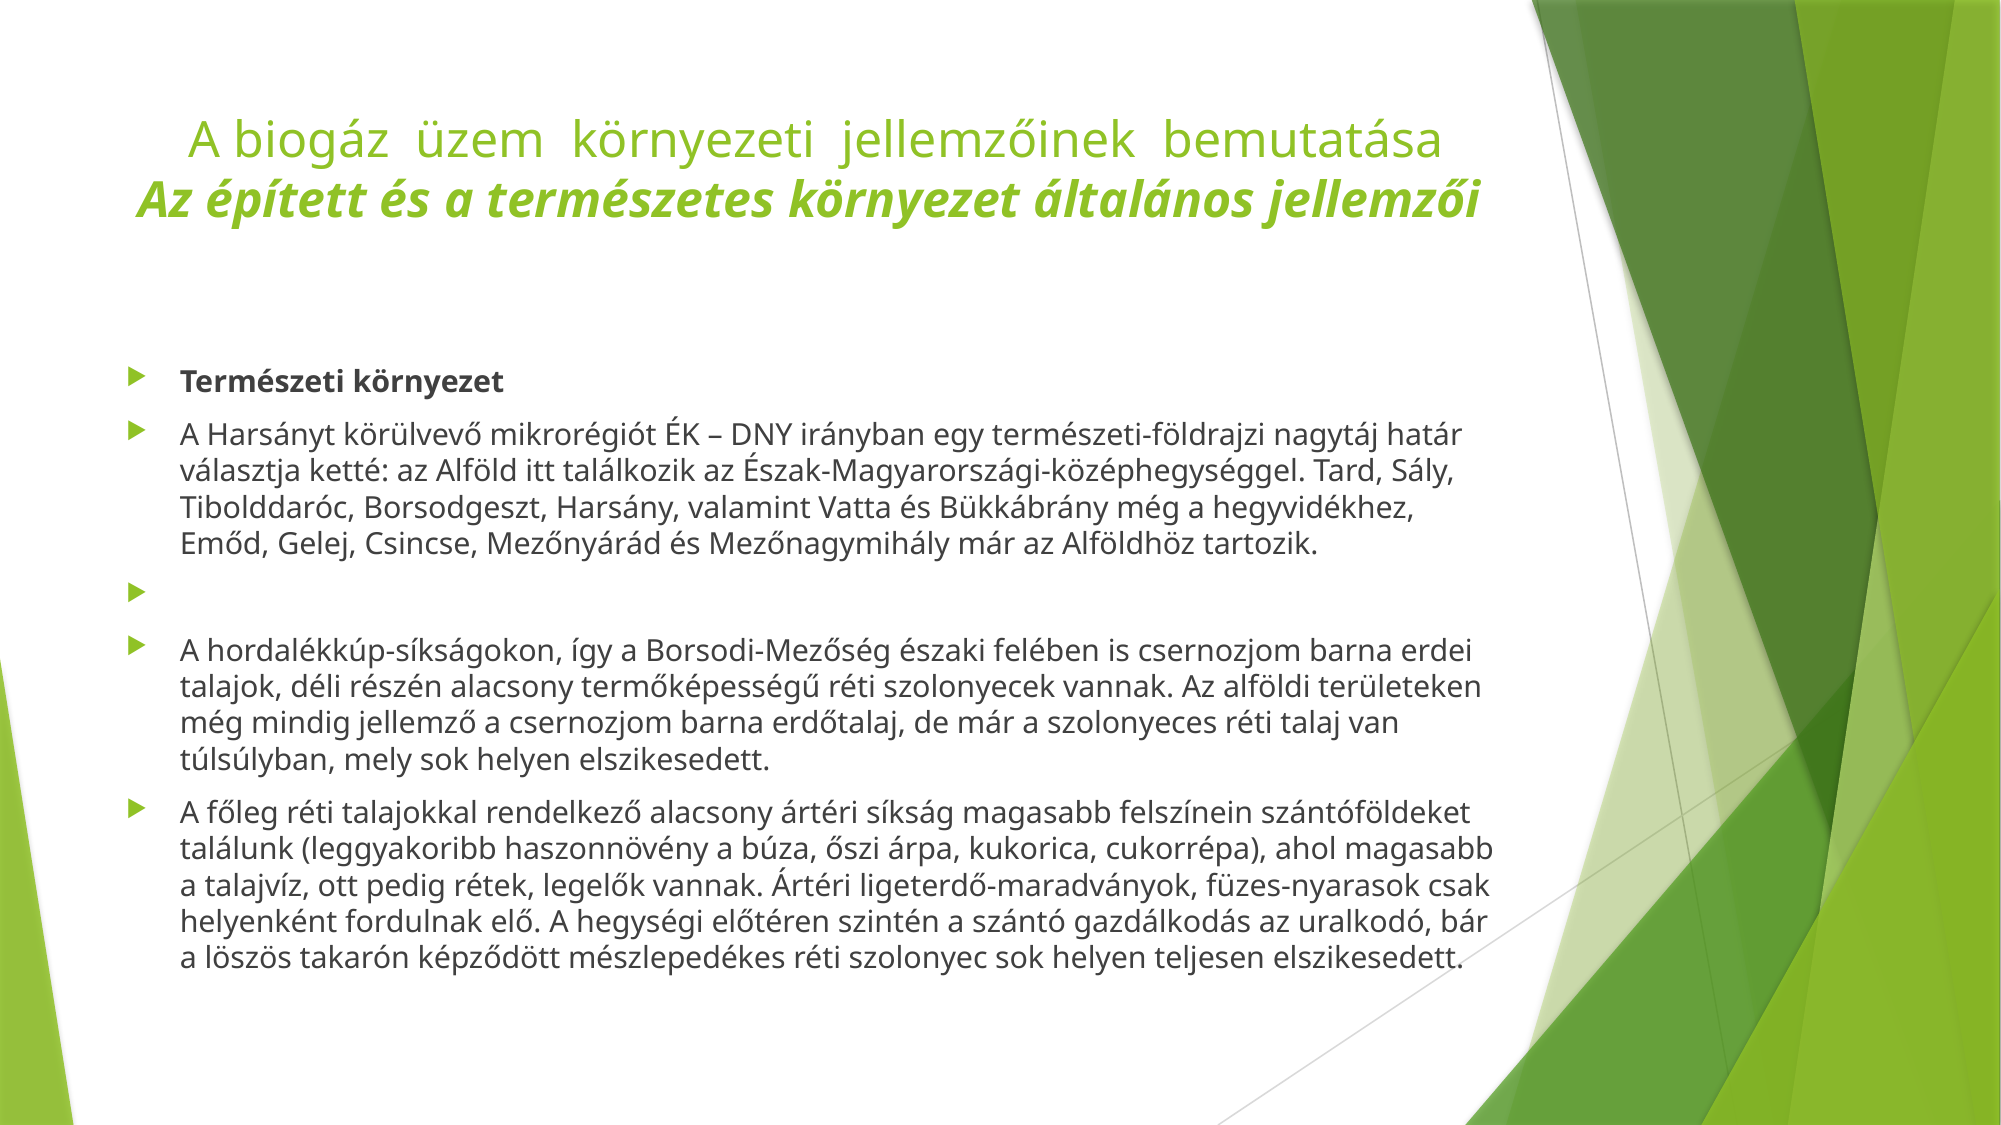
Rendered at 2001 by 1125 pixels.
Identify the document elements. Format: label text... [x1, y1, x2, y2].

title A biogáz üzem környezeti jellemzőinek bemutatása Az épített és a természetes környezet általános jellemzői [111, 99, 1522, 317]
list Természeti környezet A Harsányt körülvevő mikrorégiót ÉK – DNY irányban egy természeti-földrajzi nagytáj határ választja ketté: az Alföld itt találkozik az Észak-Magyarországi-középhegységgel. Tard, Sály, Tibolddaróc, Borsodgeszt, Harsány, valamint Vatta és Bükkábrány még a hegyvidékhez, Emőd, Gelej, Csincse, Mezőnyárád és Mezőnagymihály már az Alföldhöz tartozik. A hordalékkúp-síkságokon, így a Borsodi-Mezőség északi felében is csernozjom barna erdei talajok, déli részén alacsony termőképességű réti szolonyecek vannak. Az alföldi területeken még mindig jellemző a csernozjom barna erdőtalaj, de már a szolonyeces réti talaj van túlsúlyban, mely sok helyen elszikesedett. A főleg réti talajokkal rendelkező alacsony ártéri síkság magasabb felszínein szántóföldeket találunk (leggyakoribb haszonnövény a búza, őszi árpa, kukorica, cukorrépa), ahol magasabb a talajvíz, ott pedig rétek, legelők vannak. Ártéri ligeterdő-maradványok, füzes-nyarasok csak helyenként fordulnak elő. A hegységi előtéren szintén a szántó gazdálkodás az uralkodó, bár a löszös takarón képződött mészlepedékes réti szolonyec sok helyen teljesen elszikesedett. [111, 354, 1522, 992]
